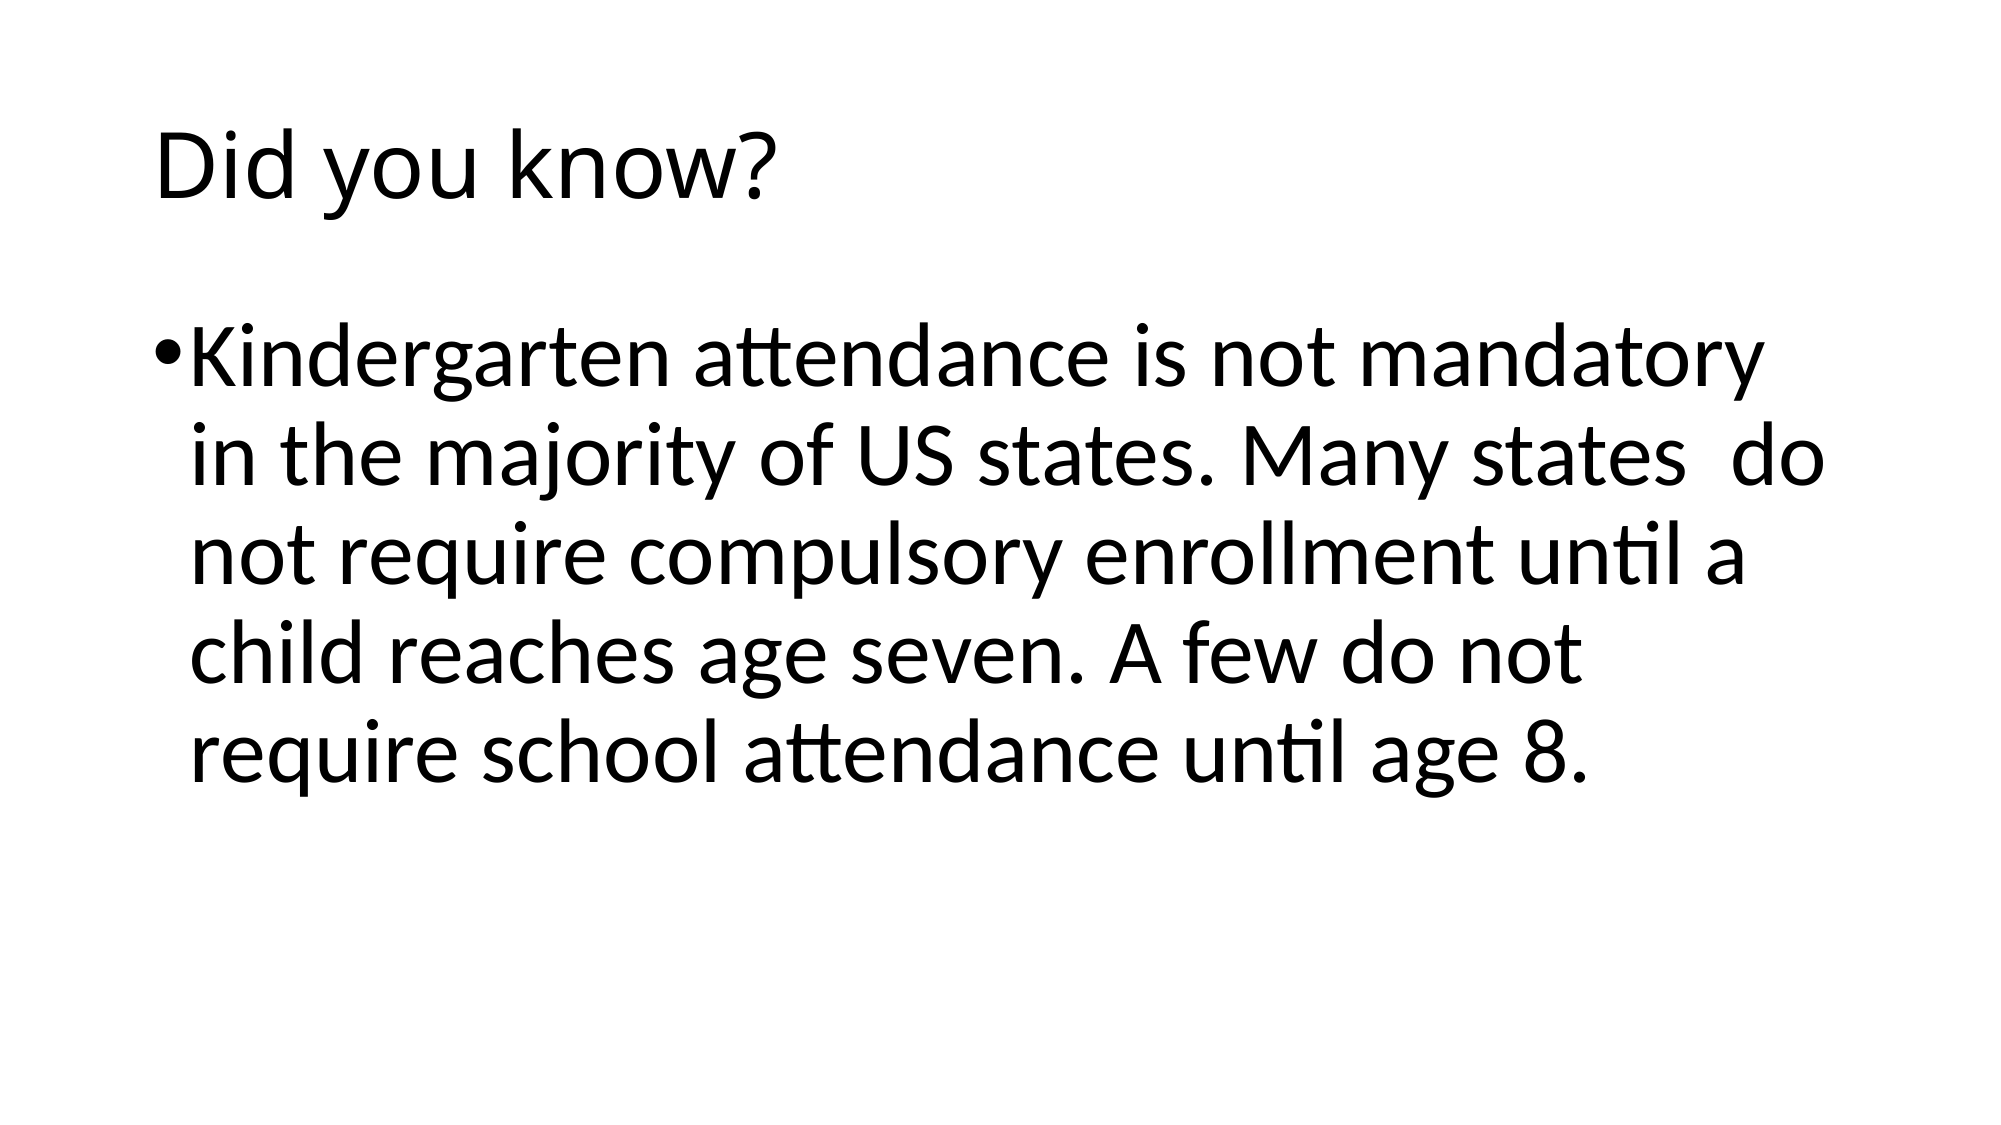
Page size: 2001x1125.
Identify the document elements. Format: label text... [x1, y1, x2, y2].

list Kindergarten attendance is not mandatory in the majority of US states. Many states do not require compulsory enrollment until a child reaches age seven. A few do not require school attendance until age 8. [137, 299, 1863, 1014]
title Did you know? [137, 59, 1863, 278]
